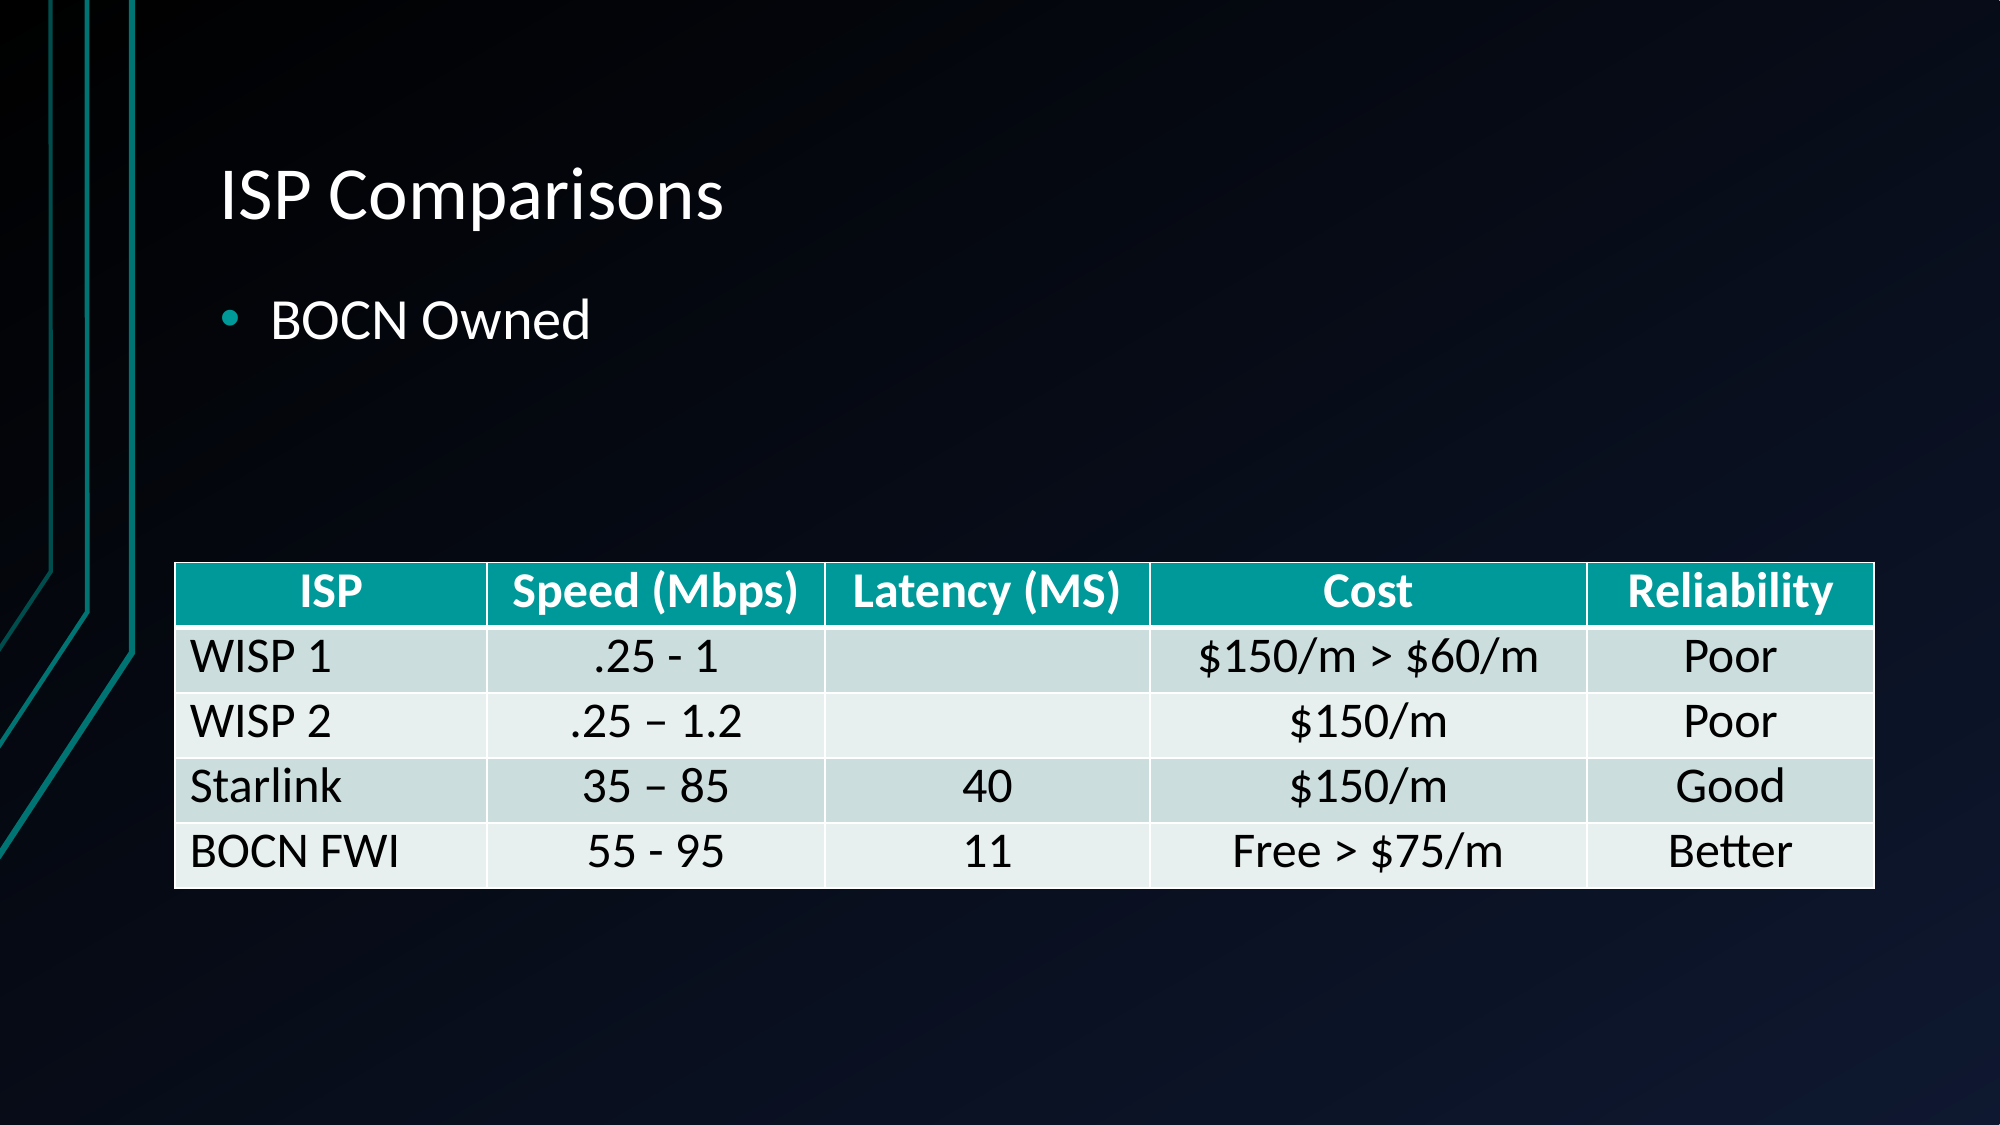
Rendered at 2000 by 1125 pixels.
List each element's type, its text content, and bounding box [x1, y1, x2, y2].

table_cell 35 – 85 [488, 759, 824, 822]
table_header Reliability [1588, 563, 1873, 625]
table_header Latency (MS) [826, 563, 1149, 625]
table_cell Poor [1588, 694, 1873, 757]
table_cell Better [1588, 824, 1873, 887]
table_cell $150/m [1151, 759, 1586, 822]
table_cell Good [1588, 759, 1873, 822]
table_header ISP [176, 563, 486, 625]
table_cell .25 – 1.2 [488, 694, 824, 757]
table_cell 55 - 95 [488, 824, 824, 887]
table_cell $150/m [1151, 694, 1586, 757]
table_cell BOCN FWI [176, 824, 486, 887]
table_cell Free > $75/m [1151, 824, 1586, 887]
table_cell .25 - 1 [488, 630, 824, 692]
table_cell WISP 2 [176, 694, 486, 757]
table_cell [826, 694, 1149, 757]
table_cell Starlink [176, 759, 486, 822]
table_cell Poor [1588, 630, 1873, 692]
table_cell [826, 630, 1149, 692]
table_cell 40 [826, 759, 1149, 822]
table_cell $150/m > $60/m [1151, 630, 1586, 692]
table_header Speed (Mbps) [488, 563, 824, 625]
title ISP Comparisons [199, 45, 1900, 246]
list BOCN Owned [199, 279, 1900, 363]
table_cell 11 [826, 824, 1149, 887]
table_header Cost [1151, 563, 1586, 625]
table_cell WISP 1 [176, 630, 486, 692]
